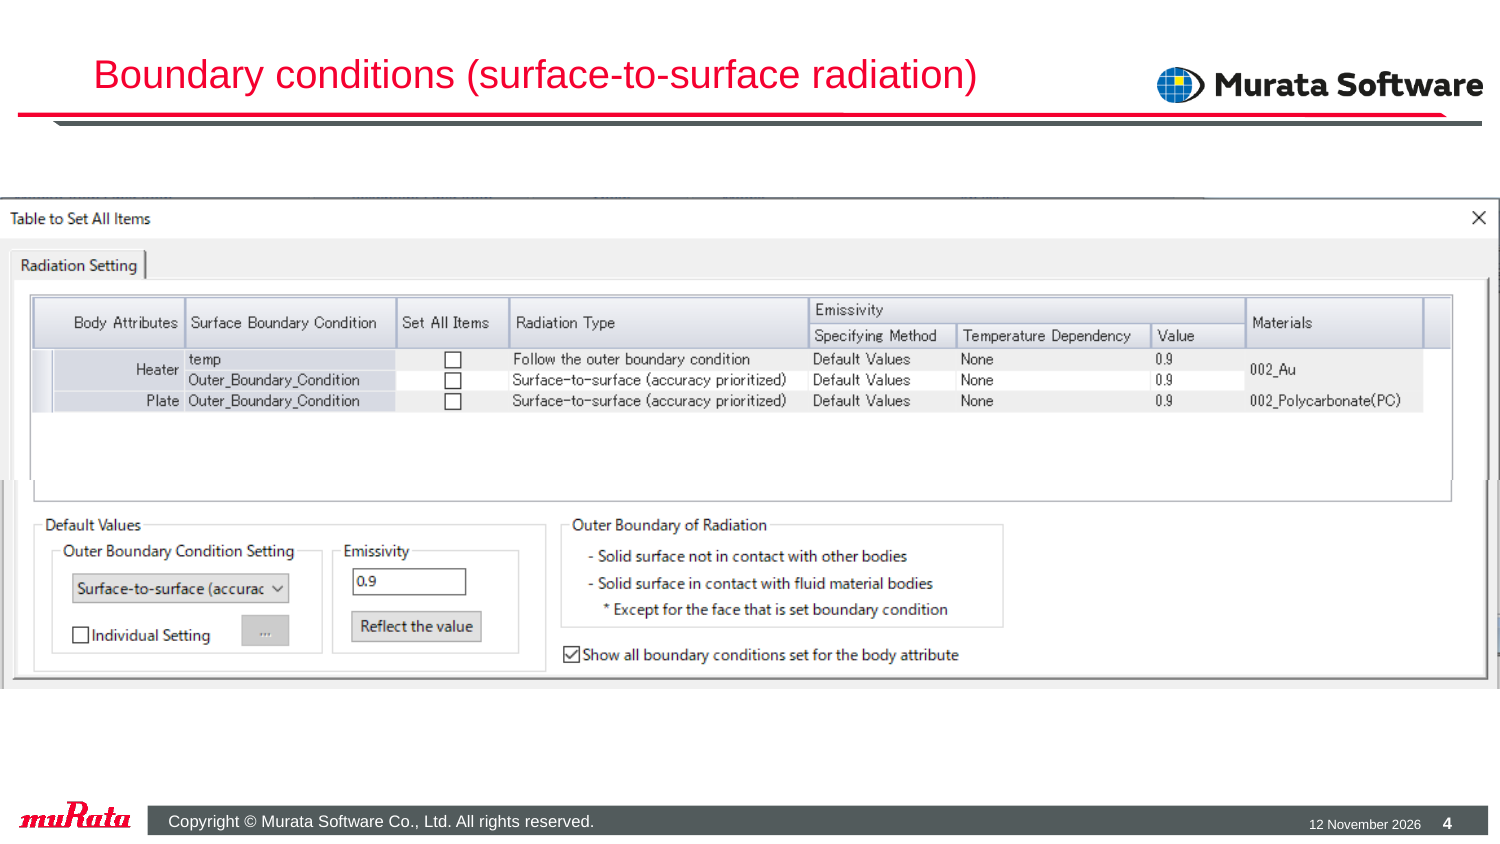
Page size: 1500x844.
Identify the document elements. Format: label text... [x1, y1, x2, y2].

picture [1157, 67, 1483, 103]
title Boundary conditions (surface-to-surface radiation) [93, 33, 1140, 121]
picture [0, 197, 1500, 690]
picture [5, 787, 144, 842]
